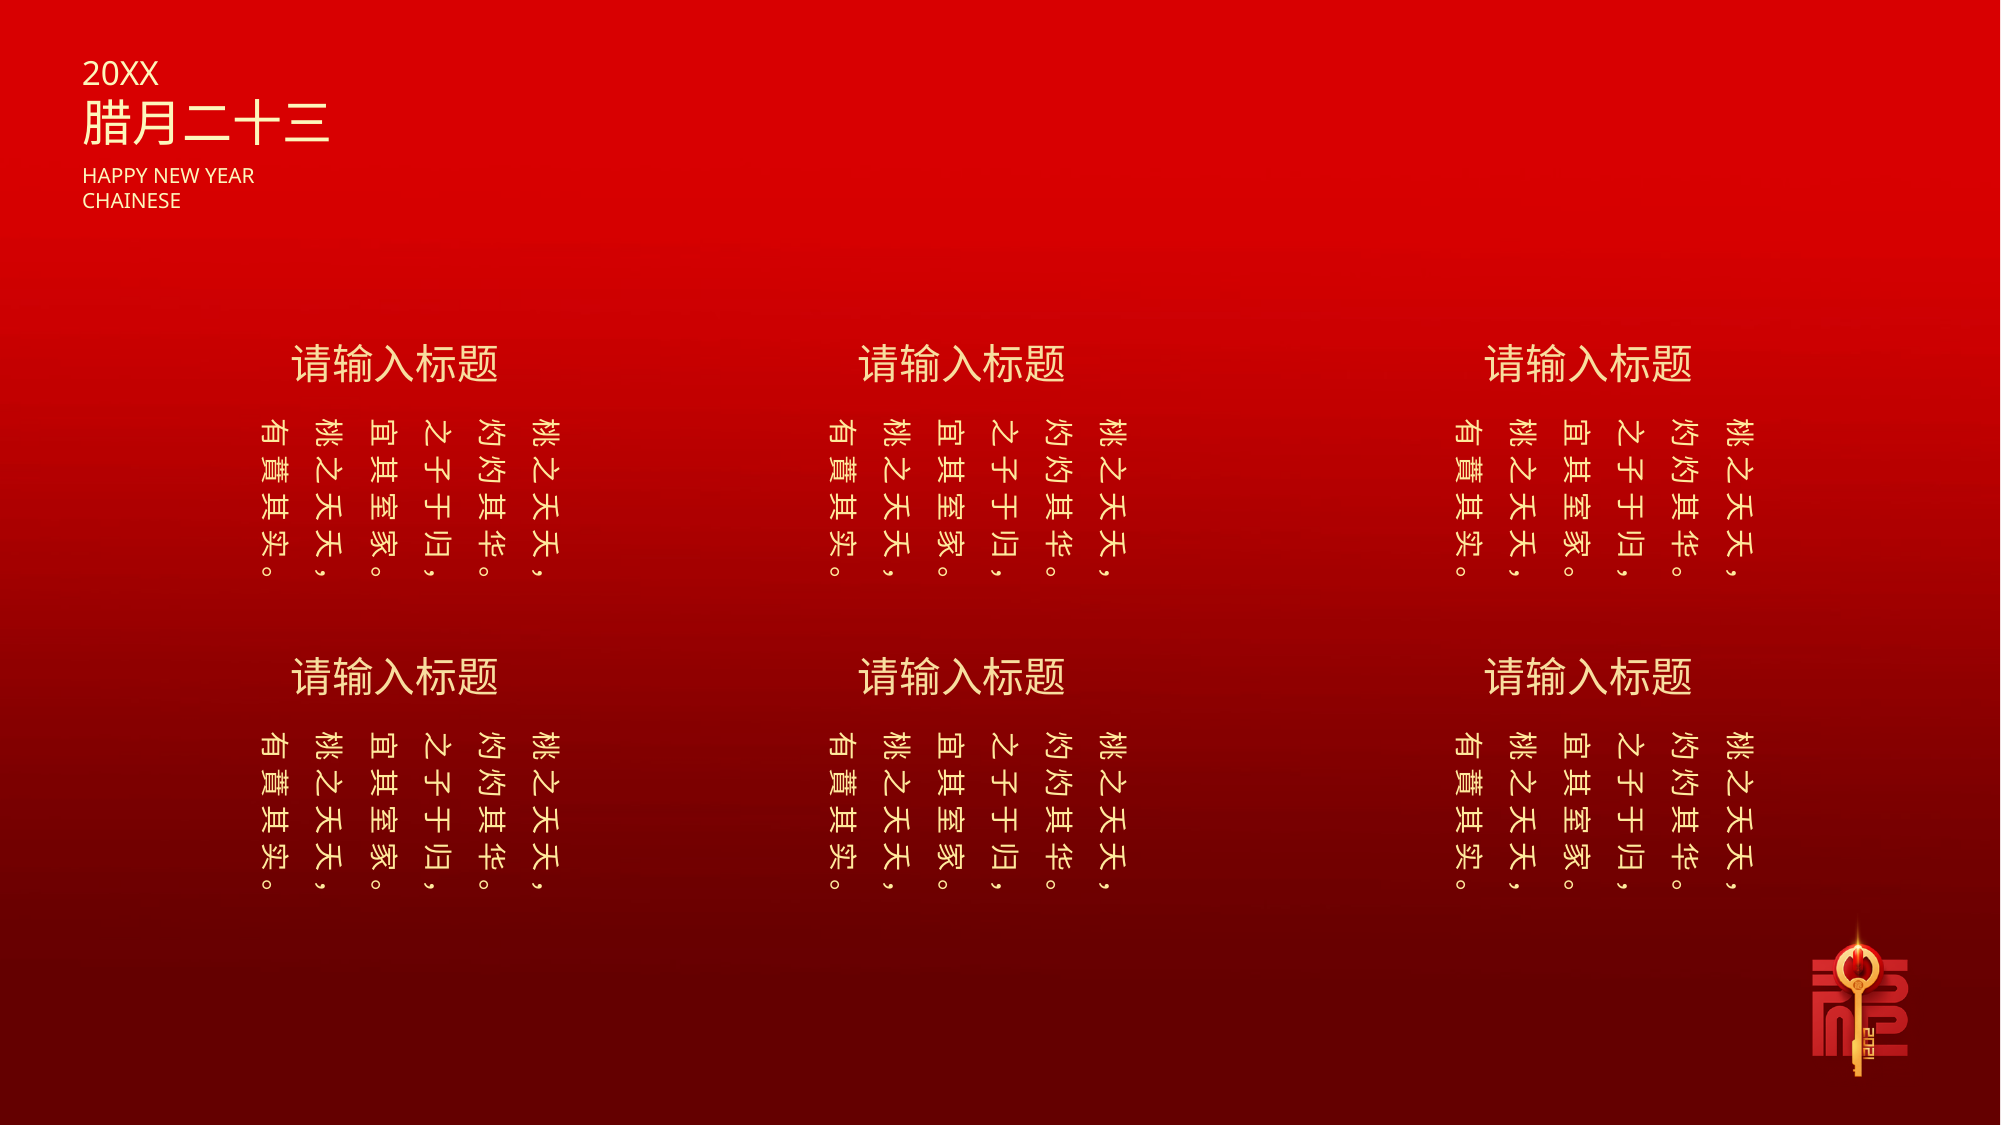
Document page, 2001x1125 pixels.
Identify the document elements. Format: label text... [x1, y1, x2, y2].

text_box 桃之夭夭，灼灼其华。之子于归，宜其室家。 桃之夭夭，有蕡其实。 [1426, 716, 1785, 895]
text_box 请输入标题 [275, 330, 517, 396]
text_box 桃之夭夭，灼灼其华。之子于归，宜其室家。 桃之夭夭，有蕡其实。 [232, 403, 592, 581]
text_box 桃之夭夭，灼灼其华。之子于归，宜其室家。 桃之夭夭，有蕡其实。 [800, 403, 1159, 581]
text_box 桃之夭夭，灼灼其华。之子于归，宜其室家。 桃之夭夭，有蕡其实。 [232, 716, 592, 895]
text_box 请输入标题 [1469, 643, 1710, 709]
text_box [66, 44, 373, 221]
text_box 请输入标题 [842, 643, 1084, 709]
picture [0, 0, 2001, 1125]
text_box 桃之夭夭，灼灼其华。之子于归，宜其室家。 桃之夭夭，有蕡其实。 [1426, 403, 1785, 581]
text_box 请输入标题 [1469, 330, 1710, 396]
text_box 请输入标题 [275, 643, 517, 709]
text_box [1771, 913, 1969, 1100]
text_box 请输入标题 [842, 330, 1084, 396]
text_box 桃之夭夭，灼灼其华。之子于归，宜其室家。 桃之夭夭，有蕡其实。 [800, 716, 1159, 895]
